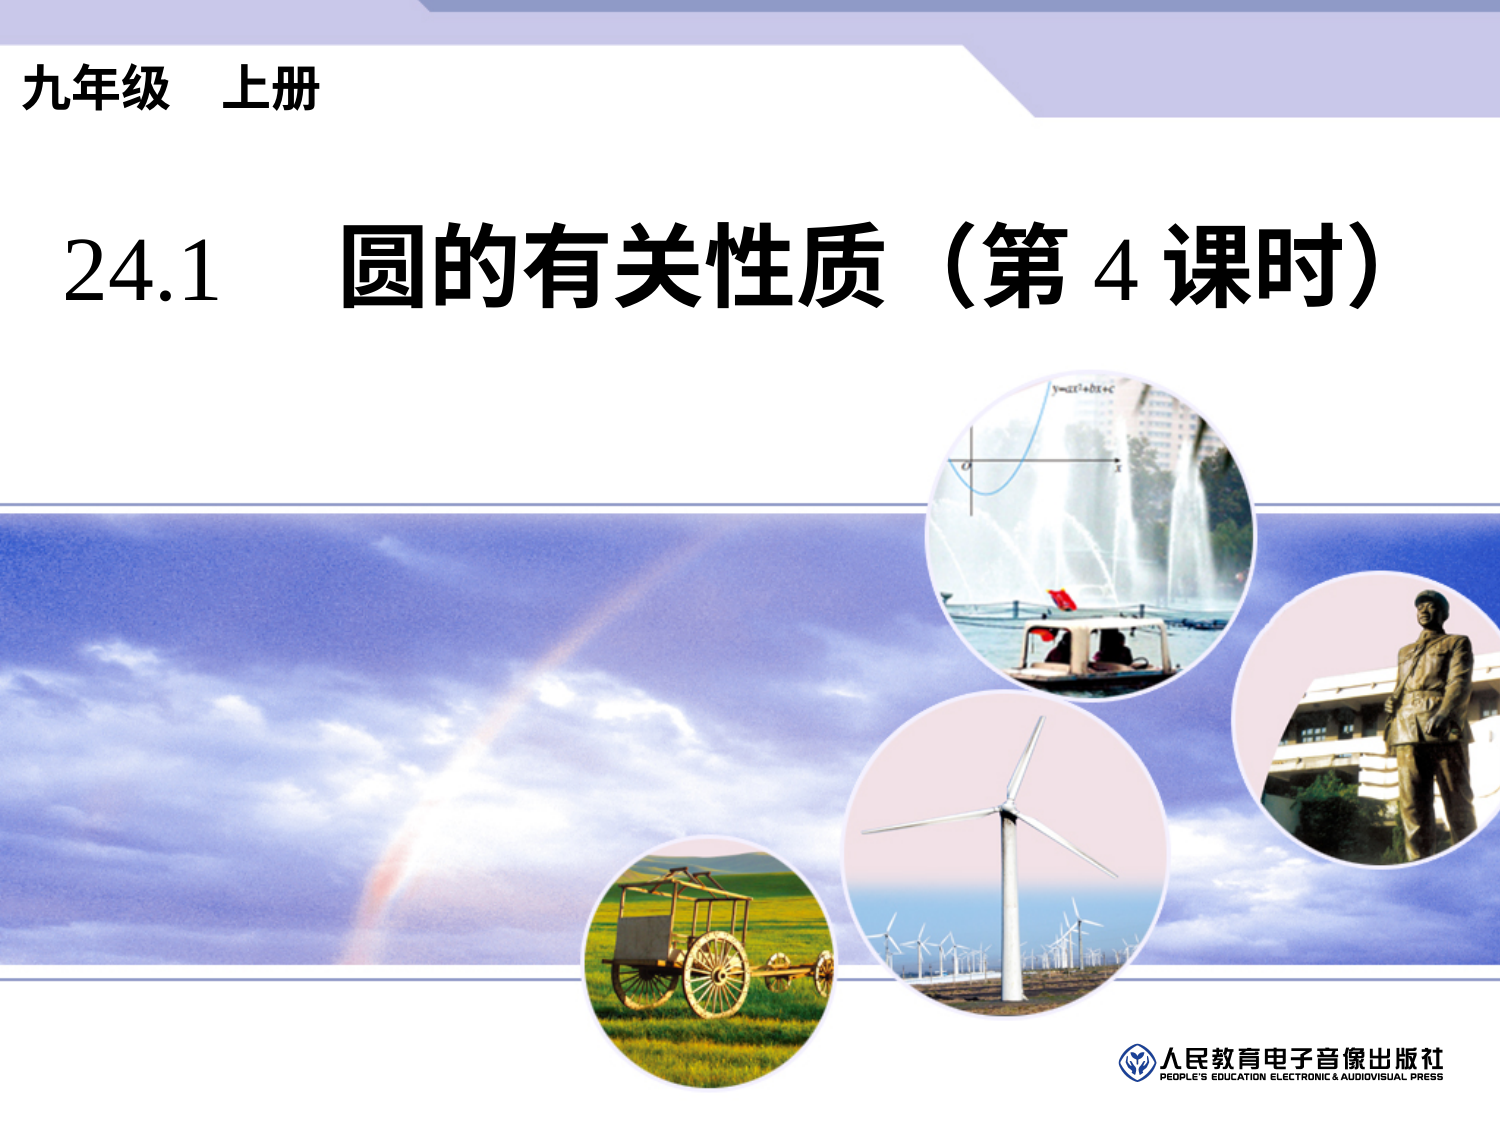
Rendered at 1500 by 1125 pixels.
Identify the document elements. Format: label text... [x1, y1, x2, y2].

picture [0, 0, 1500, 201]
text_box 九年级 上册 [7, 48, 455, 124]
text_box 24.1 圆的有关性质（第4课时） [0, 201, 1500, 326]
picture [0, 326, 1500, 1125]
